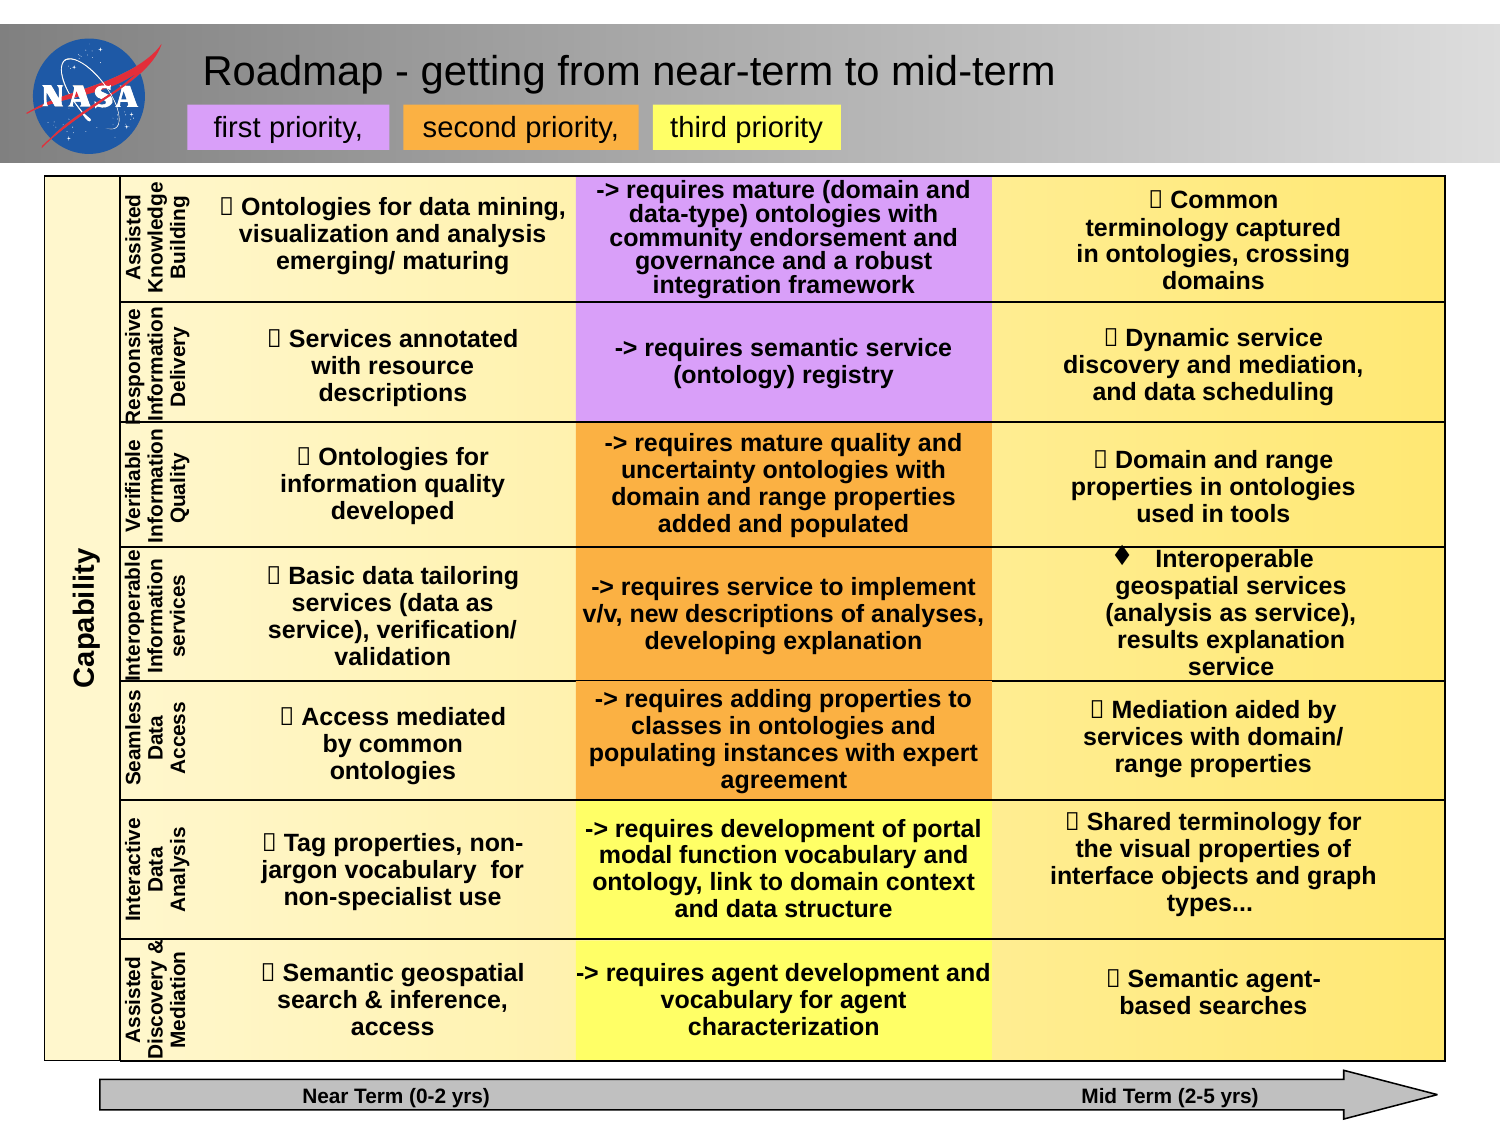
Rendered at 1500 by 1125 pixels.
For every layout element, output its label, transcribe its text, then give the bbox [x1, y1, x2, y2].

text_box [120, 175, 1446, 302]
text_box [1274, 1070, 1438, 1120]
text_box Capability [44, 175, 118, 1061]
text_box third priority [652, 104, 841, 150]
text_box second priority, [403, 104, 639, 150]
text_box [120, 945, 1446, 1062]
title Roadmap - getting from near-term to mid-term [187, 37, 1300, 150]
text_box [120, 547, 1446, 680]
text_box [505, 1079, 1060, 1110]
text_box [120, 302, 1446, 426]
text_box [120, 680, 1446, 801]
text_box first priority, [187, 104, 390, 150]
text_box Mid Term (2-5 yrs) [1060, 1074, 1274, 1115]
text_box [99, 1079, 287, 1110]
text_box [120, 807, 1446, 939]
text_box Near Term (0-2 yrs) [287, 1074, 505, 1115]
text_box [120, 432, 1446, 547]
